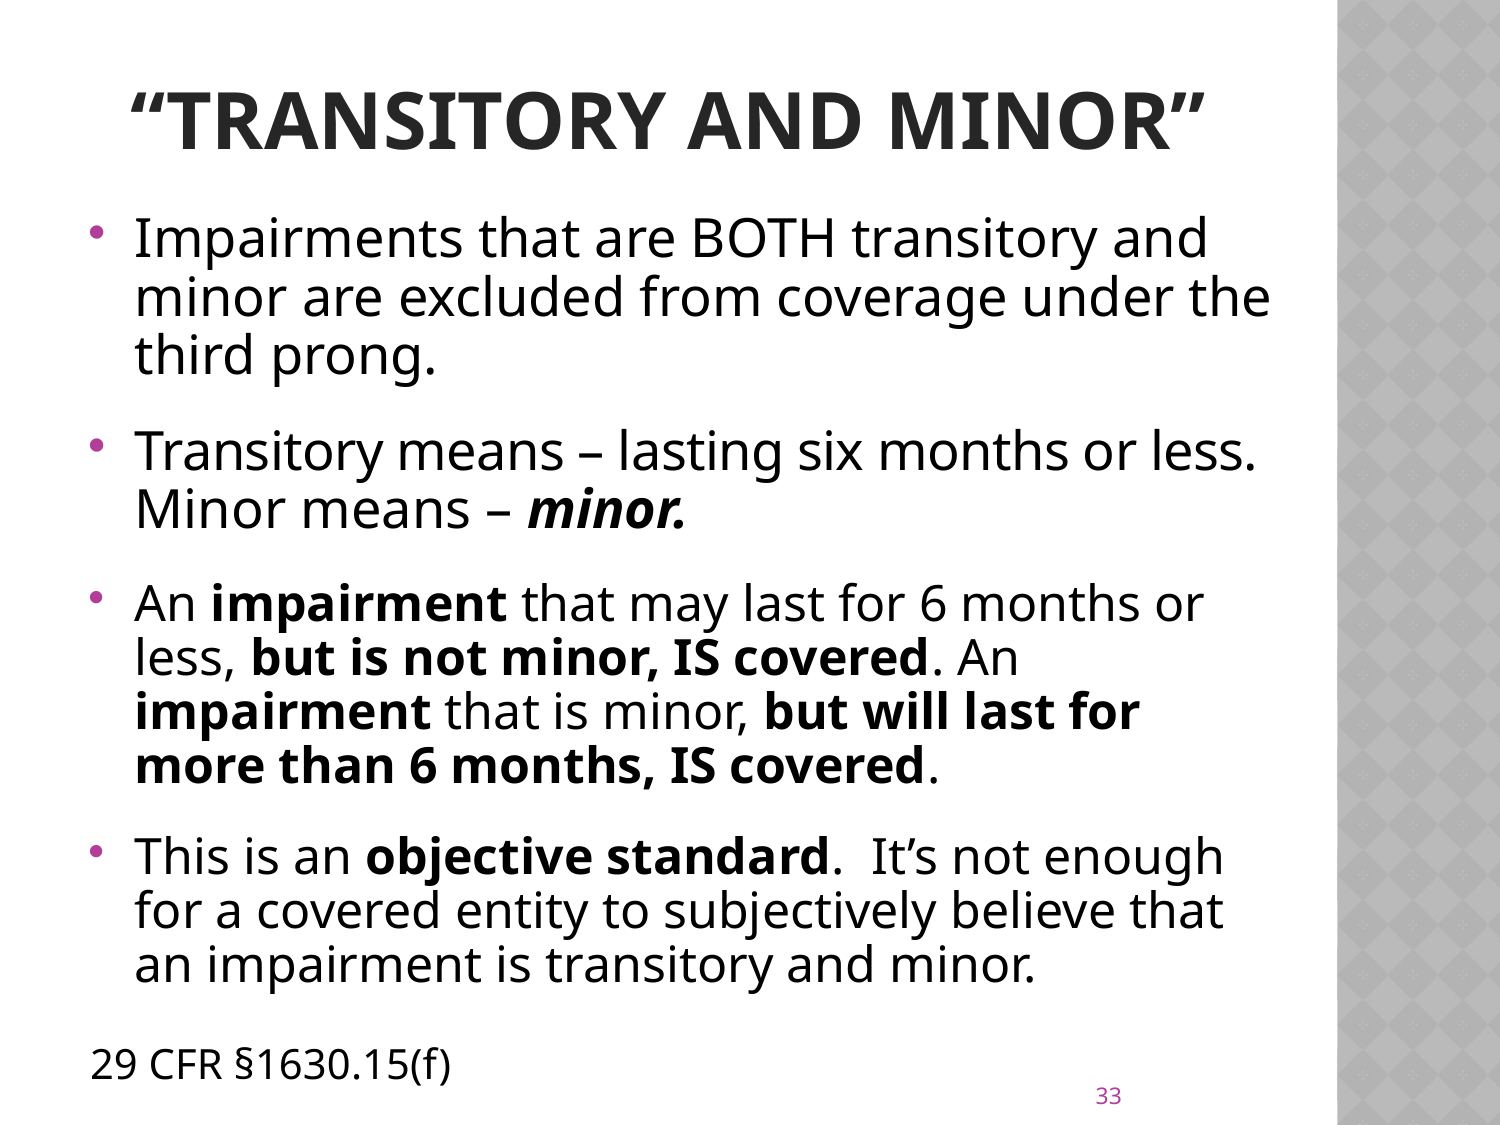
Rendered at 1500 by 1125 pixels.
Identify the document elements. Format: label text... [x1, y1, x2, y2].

slide_number 33 [1025, 1075, 1123, 1113]
list Impairments that are BOTH transitory and minor are excluded from coverage under the third prong. Transitory means – lasting six months or less. Minor means – minor. An impairment that may last for 6 months or less, but is not minor, IS covered. An impairment that is minor, but will last for more than 6 months, IS covered. This is an objective standard. It’s not enough for a covered entity to subjectively believe that an impairment is transitory and minor. 29 CFR §1630.15(f) [74, 203, 1291, 1099]
title “Transitory and minor” [74, 0, 1263, 166]
